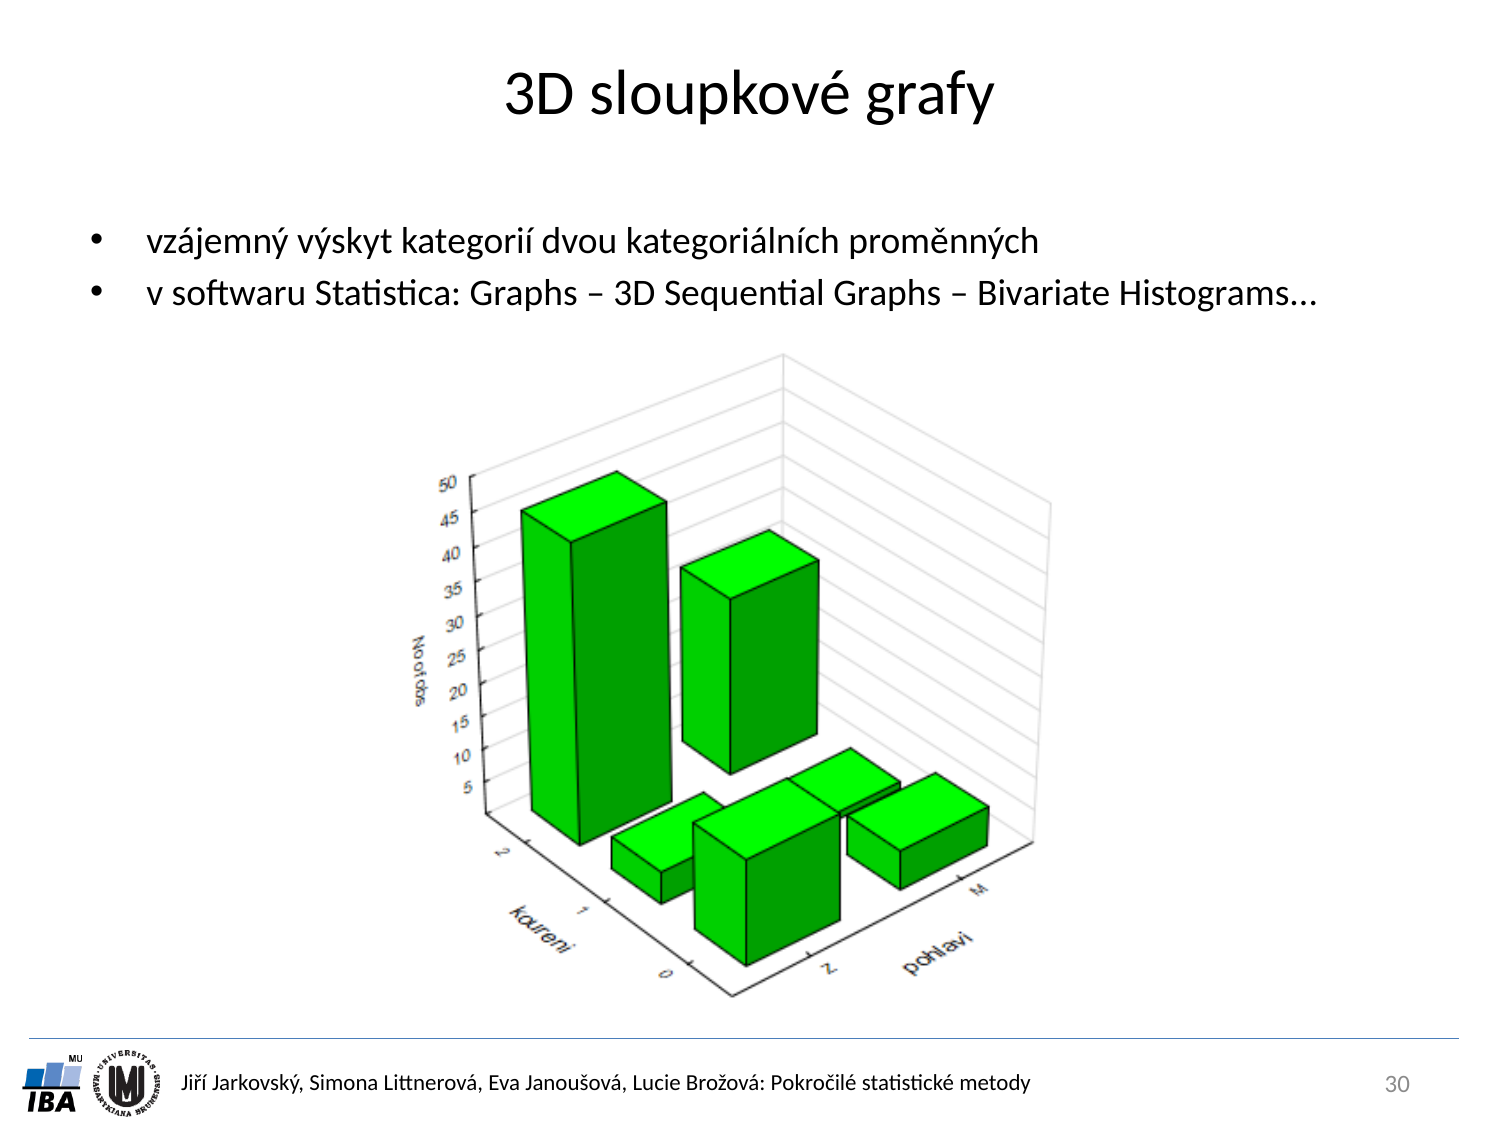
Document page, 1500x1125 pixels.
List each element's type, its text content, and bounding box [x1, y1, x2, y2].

title 3D sloupkové grafy [75, 42, 1425, 135]
slide_number 30 [1074, 1052, 1425, 1113]
picture [376, 345, 1098, 1012]
list vzájemný výskyt kategorií dvou kategoriálních proměnných v softwaru Statistica: Graphs – 3D Sequential Graphs – Bivariate Histograms... [75, 208, 1425, 1005]
picture [93, 1050, 160, 1117]
picture [22, 1055, 82, 1112]
